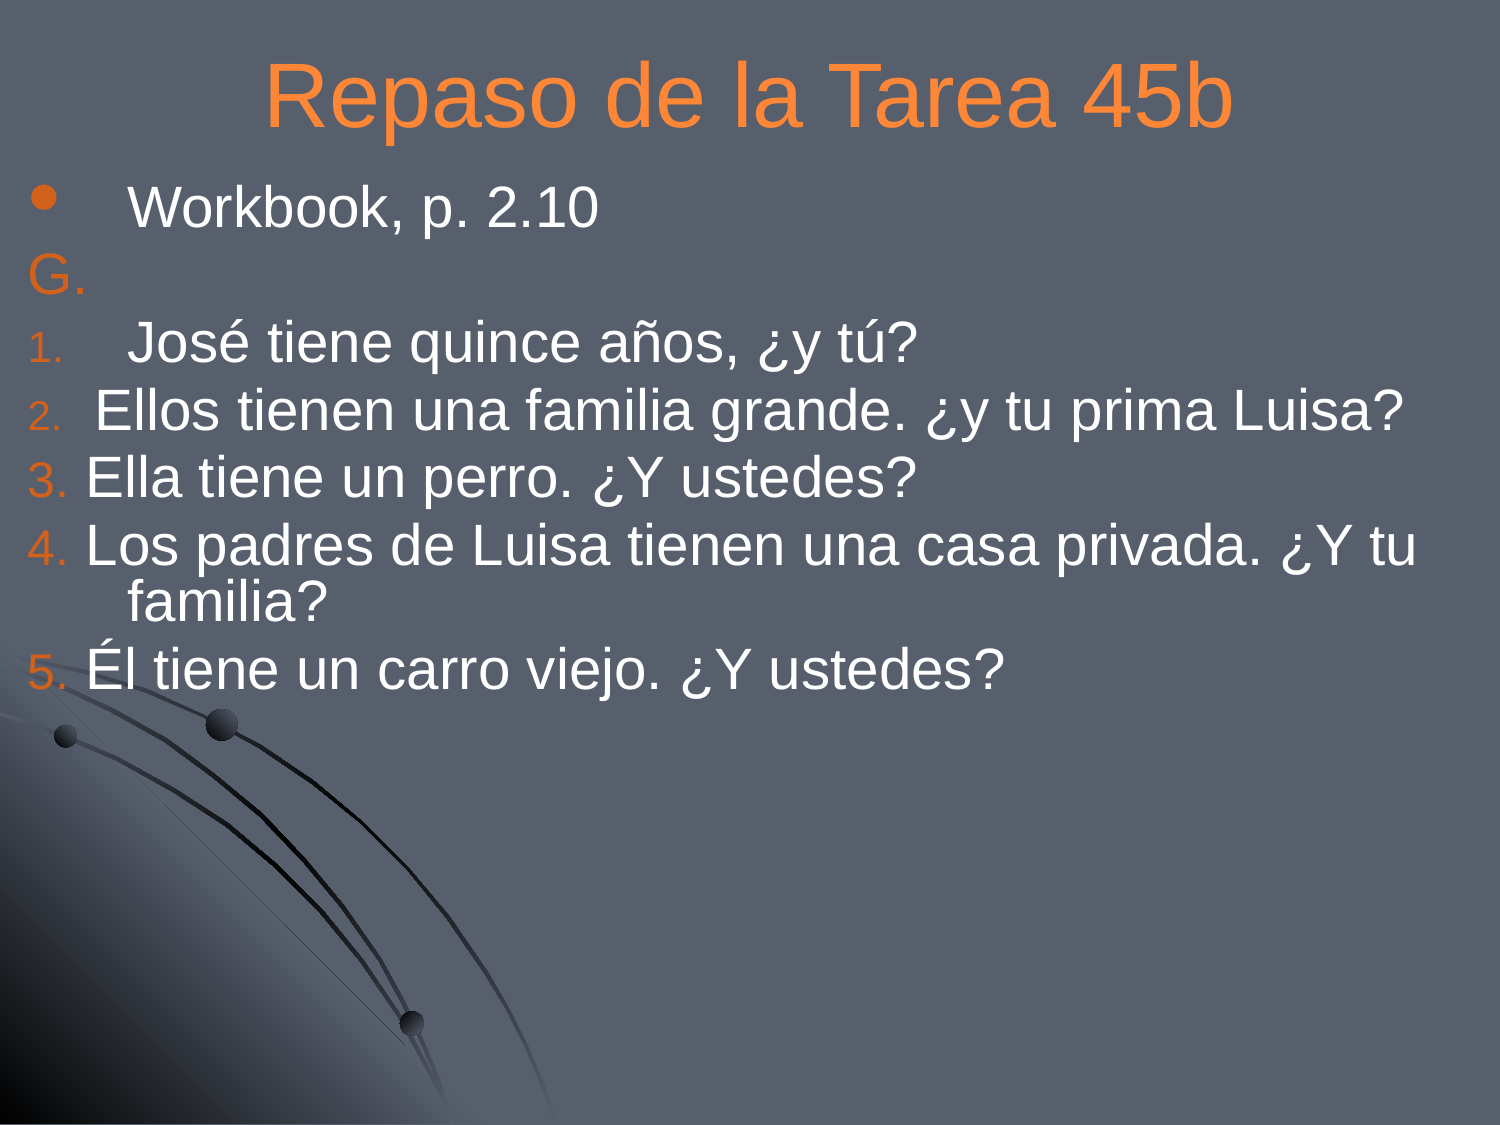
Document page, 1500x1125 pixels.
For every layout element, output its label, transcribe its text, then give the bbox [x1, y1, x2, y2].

title Repaso de la Tarea 45b [75, 12, 1425, 171]
list Workbook, p. 2.10 G. José tiene quince años, ¿y tú? 2. Ellos tienen una familia grande. ¿y tu prima Luisa? 3. Ella tiene un perro. ¿Y ustedes? 4. Los padres de Luisa tienen una casa privada. ¿Y tu familia? 5. Él tiene un carro viejo. ¿Y ustedes? [12, 174, 1475, 1088]
